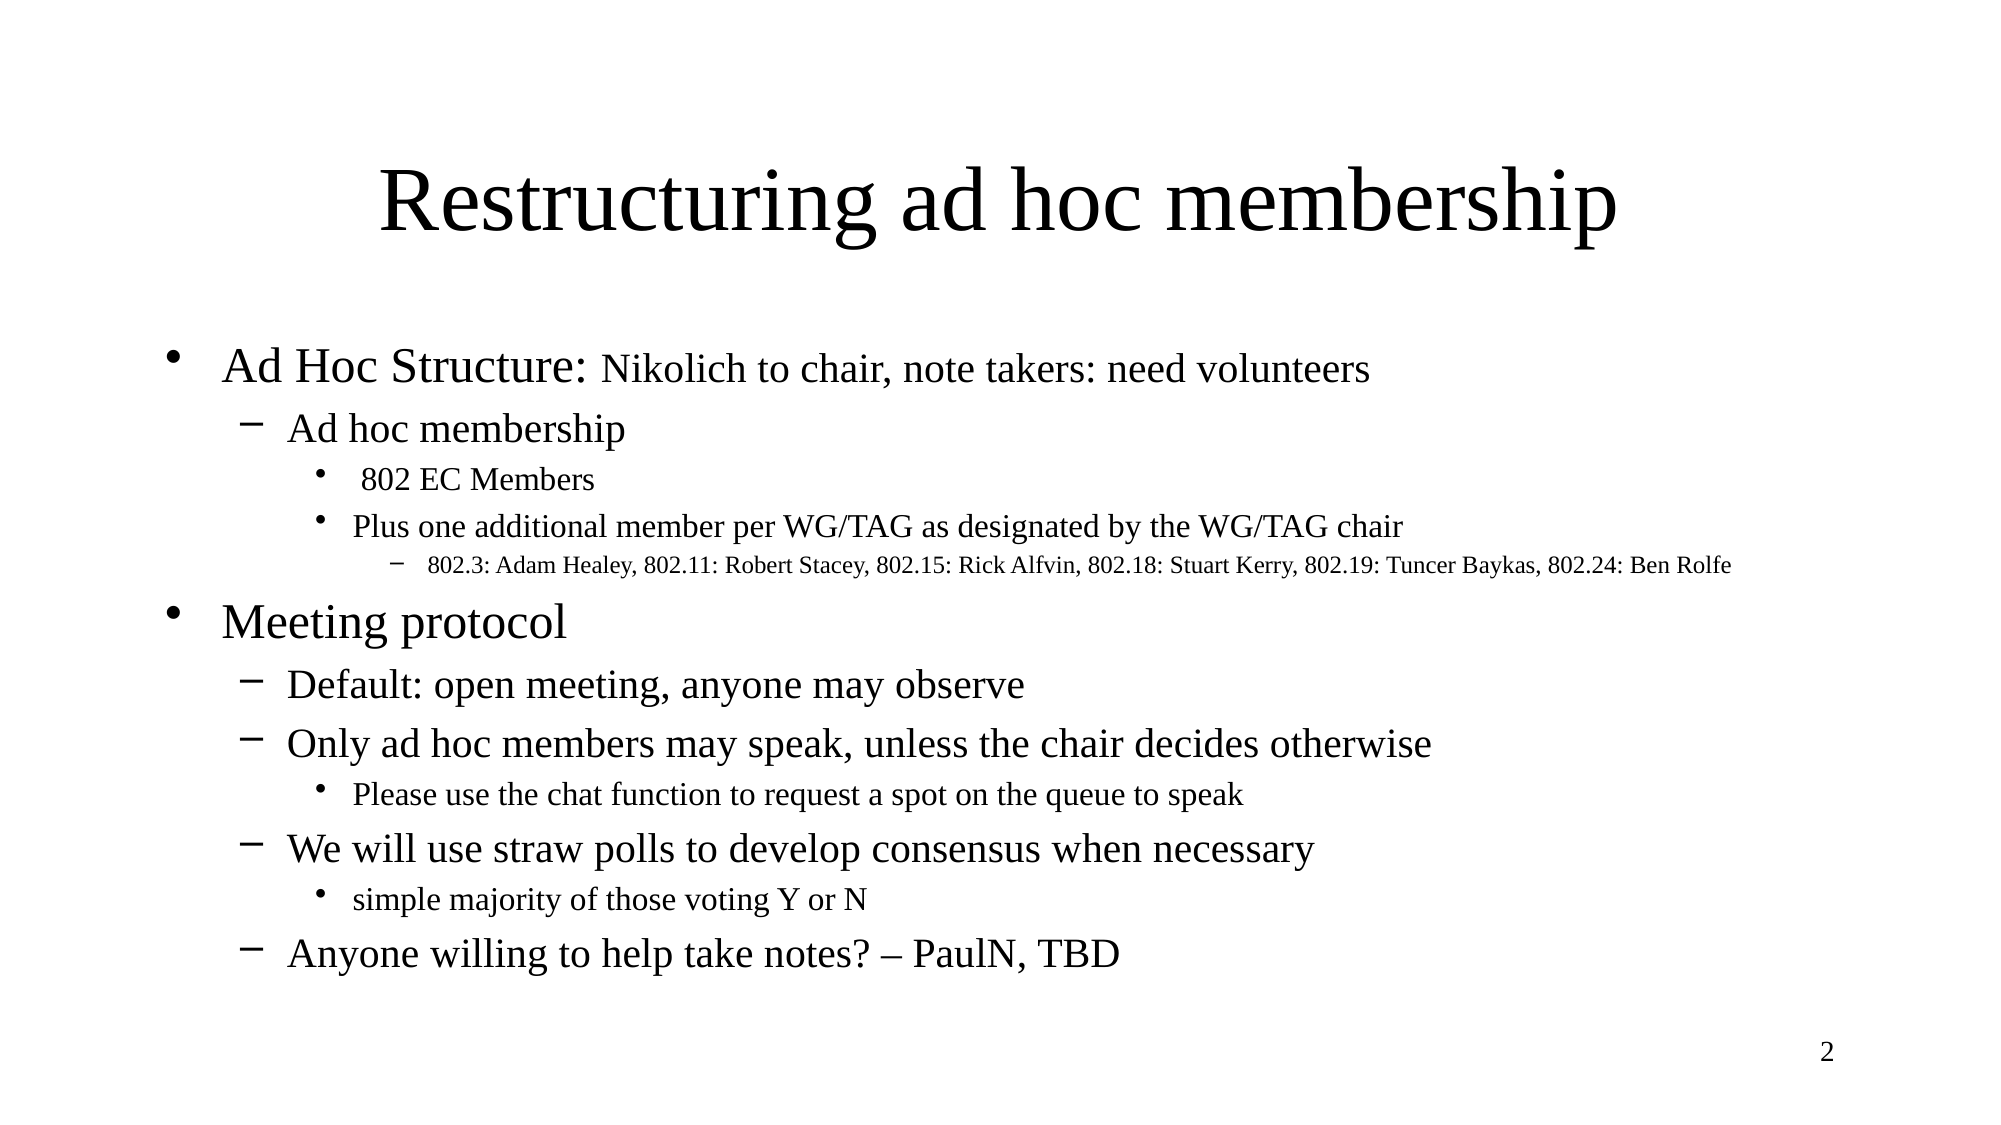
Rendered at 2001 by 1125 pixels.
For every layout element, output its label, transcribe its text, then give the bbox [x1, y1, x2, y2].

slide_number 2 [1433, 1024, 1851, 1101]
list Ad Hoc Structure: Nikolich to chair, note takers: need volunteers Ad hoc membership 802 EC Members Plus one additional member per WG/TAG as designated by the WG/TAG chair 802.3: Adam Healey, 802.11: Robert Stacey, 802.15: Rick Alfvin, 802.18: Stuart Kerry, 802.19: Tuncer Baykas, 802.24: Ben Rolfe Meeting protocol Default: open meeting, anyone may observe Only ad hoc members may speak, unless the chair decides otherwise Please use the chat function to request a spot on the queue to speak We will use straw polls to develop consensus when necessary simple majority of those voting Y or N Anyone willing to help take notes? – PaulN, TBD [149, 324, 1851, 1001]
title Restructuring ad hoc membership [149, 99, 1851, 288]
